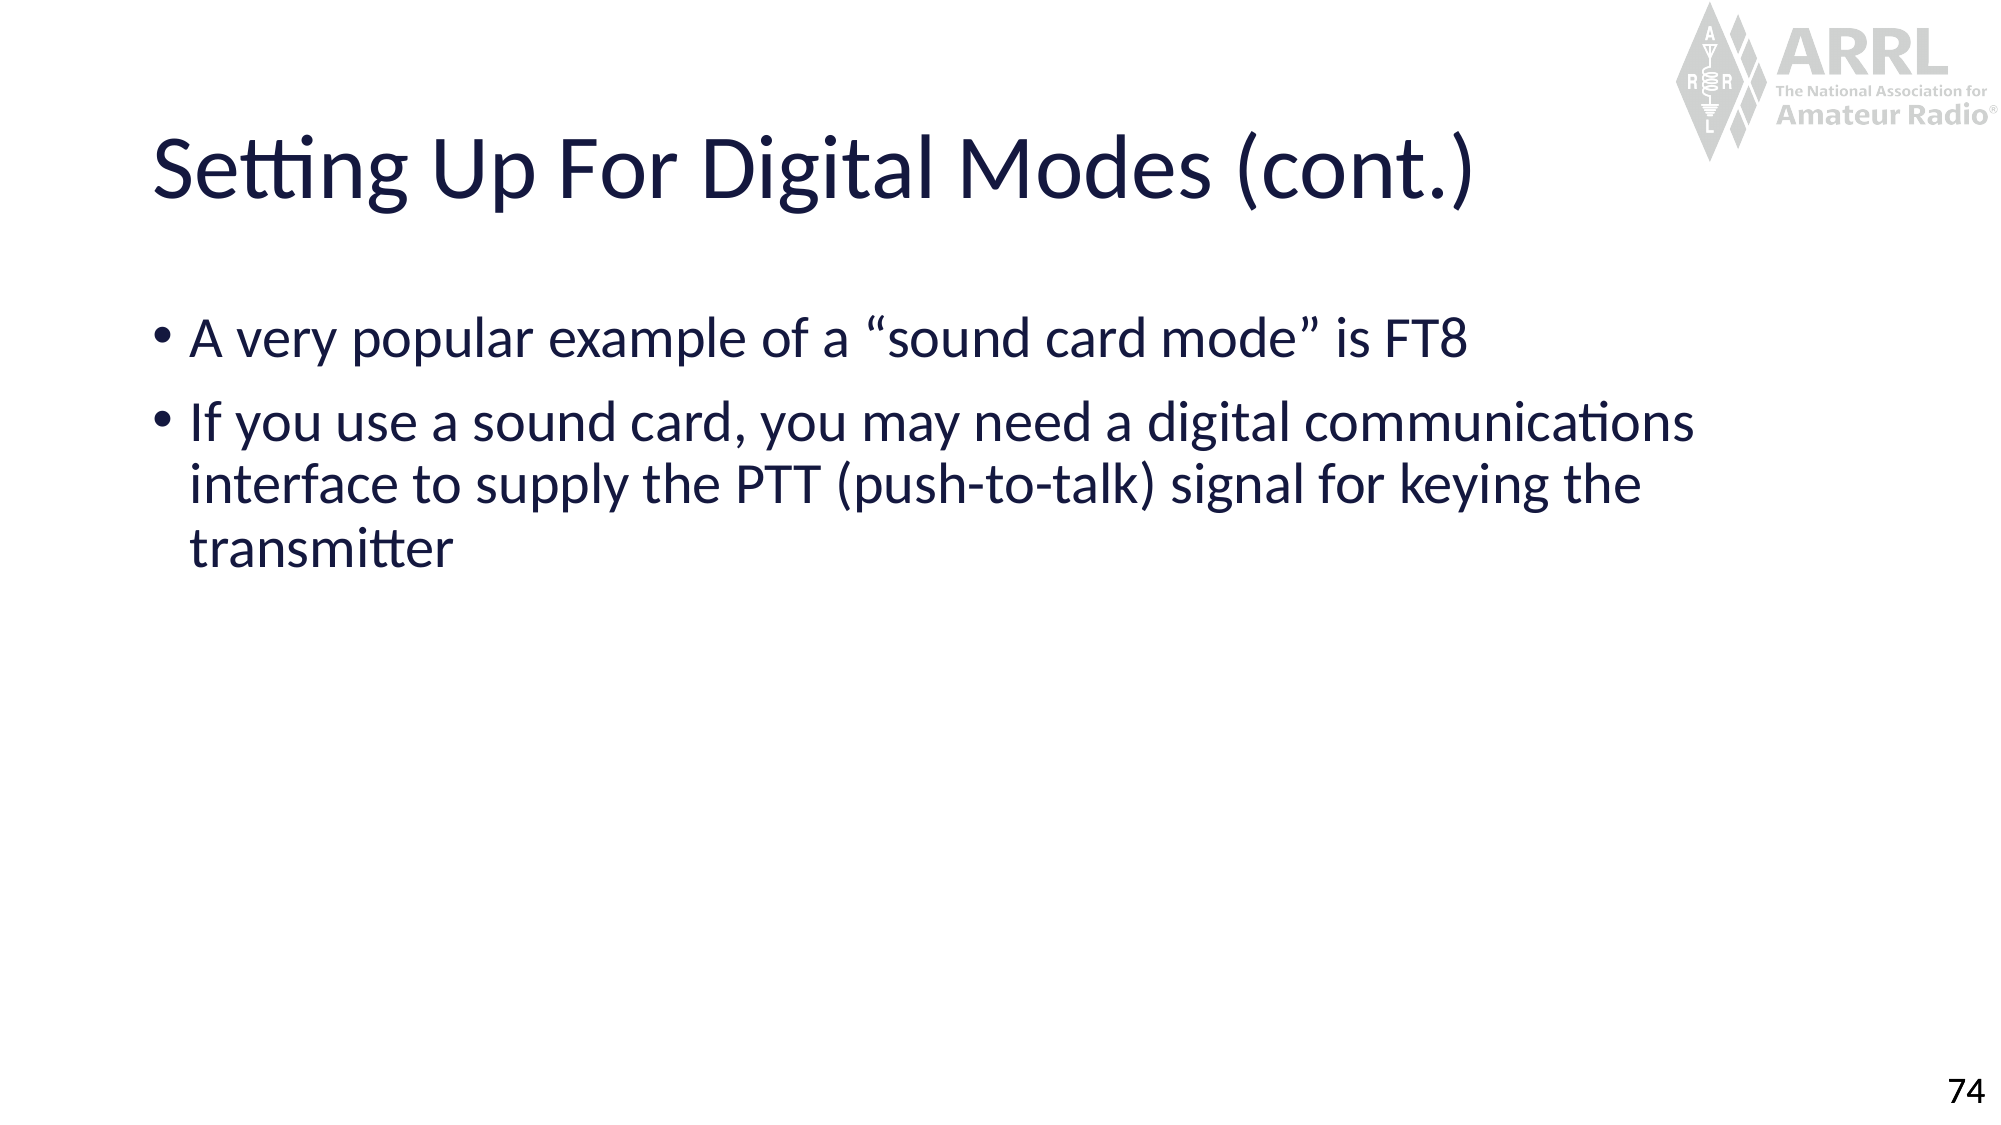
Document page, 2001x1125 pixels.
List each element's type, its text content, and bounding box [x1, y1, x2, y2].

list A very popular example of a “sound card mode” is FT8 If you use a sound card, you may need a digital communications interface to supply the PTT (push-to-talk) signal for keying the transmitter [137, 299, 1863, 1014]
title Setting Up For Digital Modes (cont.) [137, 59, 1863, 278]
picture [1674, 0, 2000, 164]
